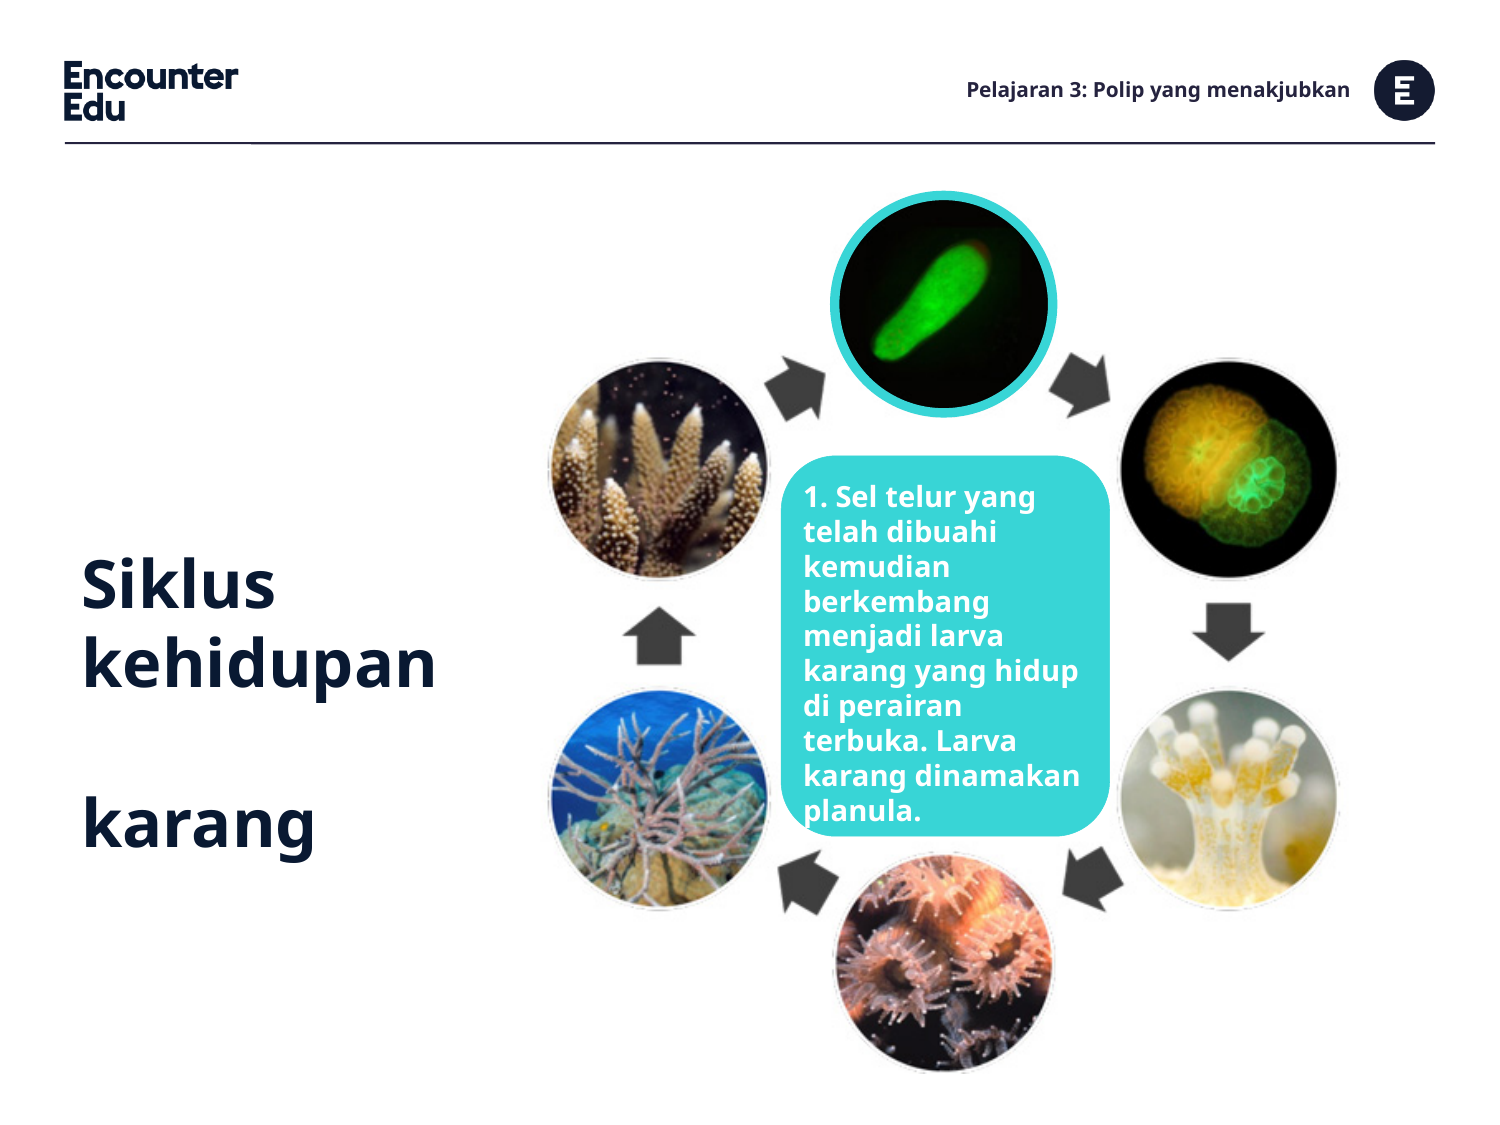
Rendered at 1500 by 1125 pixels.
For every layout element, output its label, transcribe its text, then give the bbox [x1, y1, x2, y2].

title Pelajaran 3: Polip yang menakjubkan [749, 67, 1359, 114]
picture [408, 192, 1477, 1075]
picture [60, 59, 243, 122]
picture [1372, 58, 1436, 122]
text_box Siklus kehidupan karang [73, 533, 408, 869]
